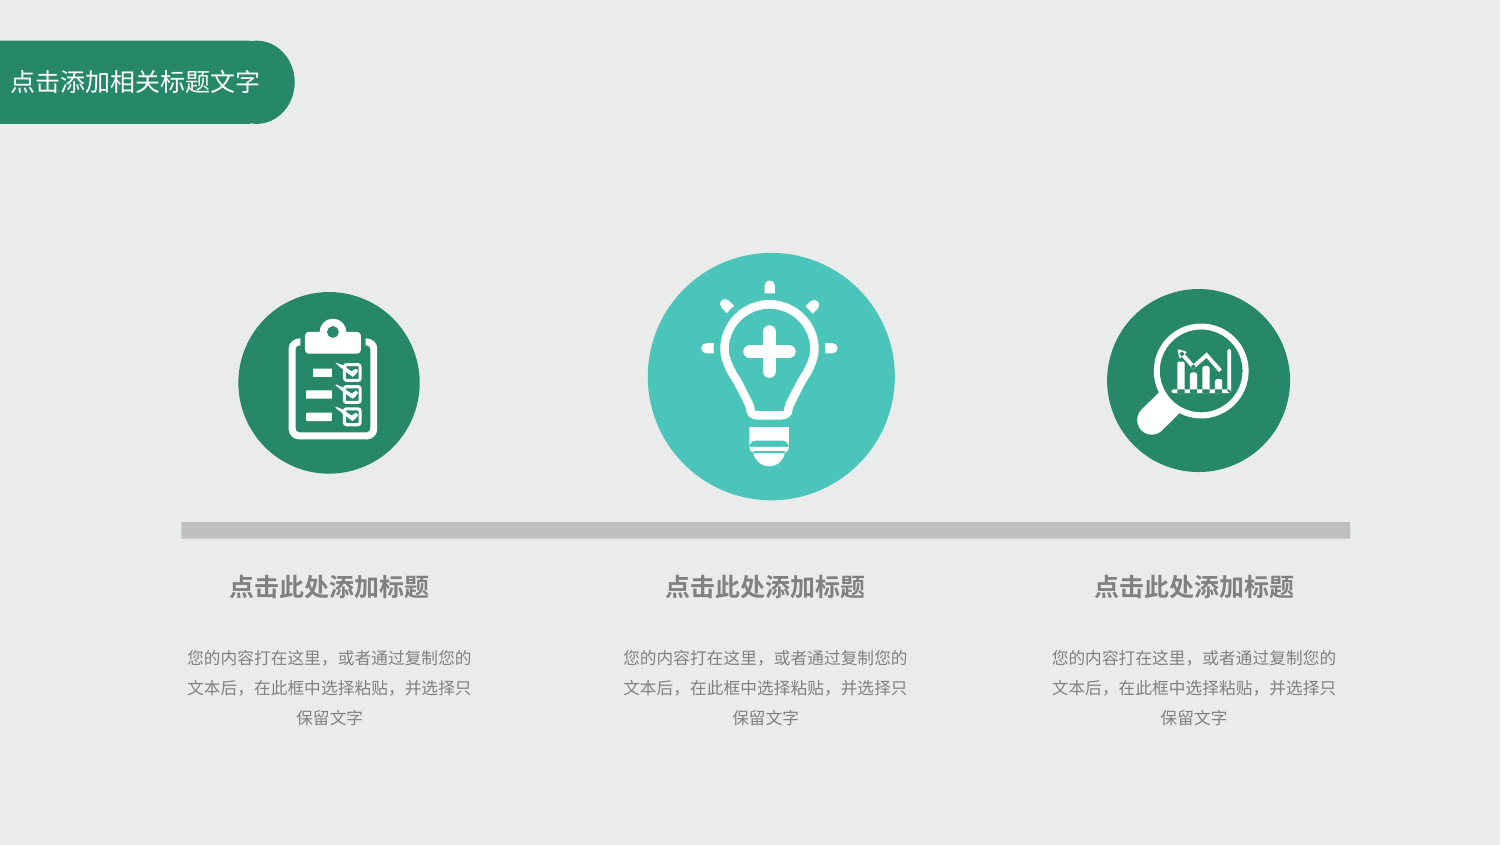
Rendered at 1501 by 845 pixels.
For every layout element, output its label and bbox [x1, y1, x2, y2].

text_box [159, 252, 1365, 737]
picture [0, 0, 1501, 845]
